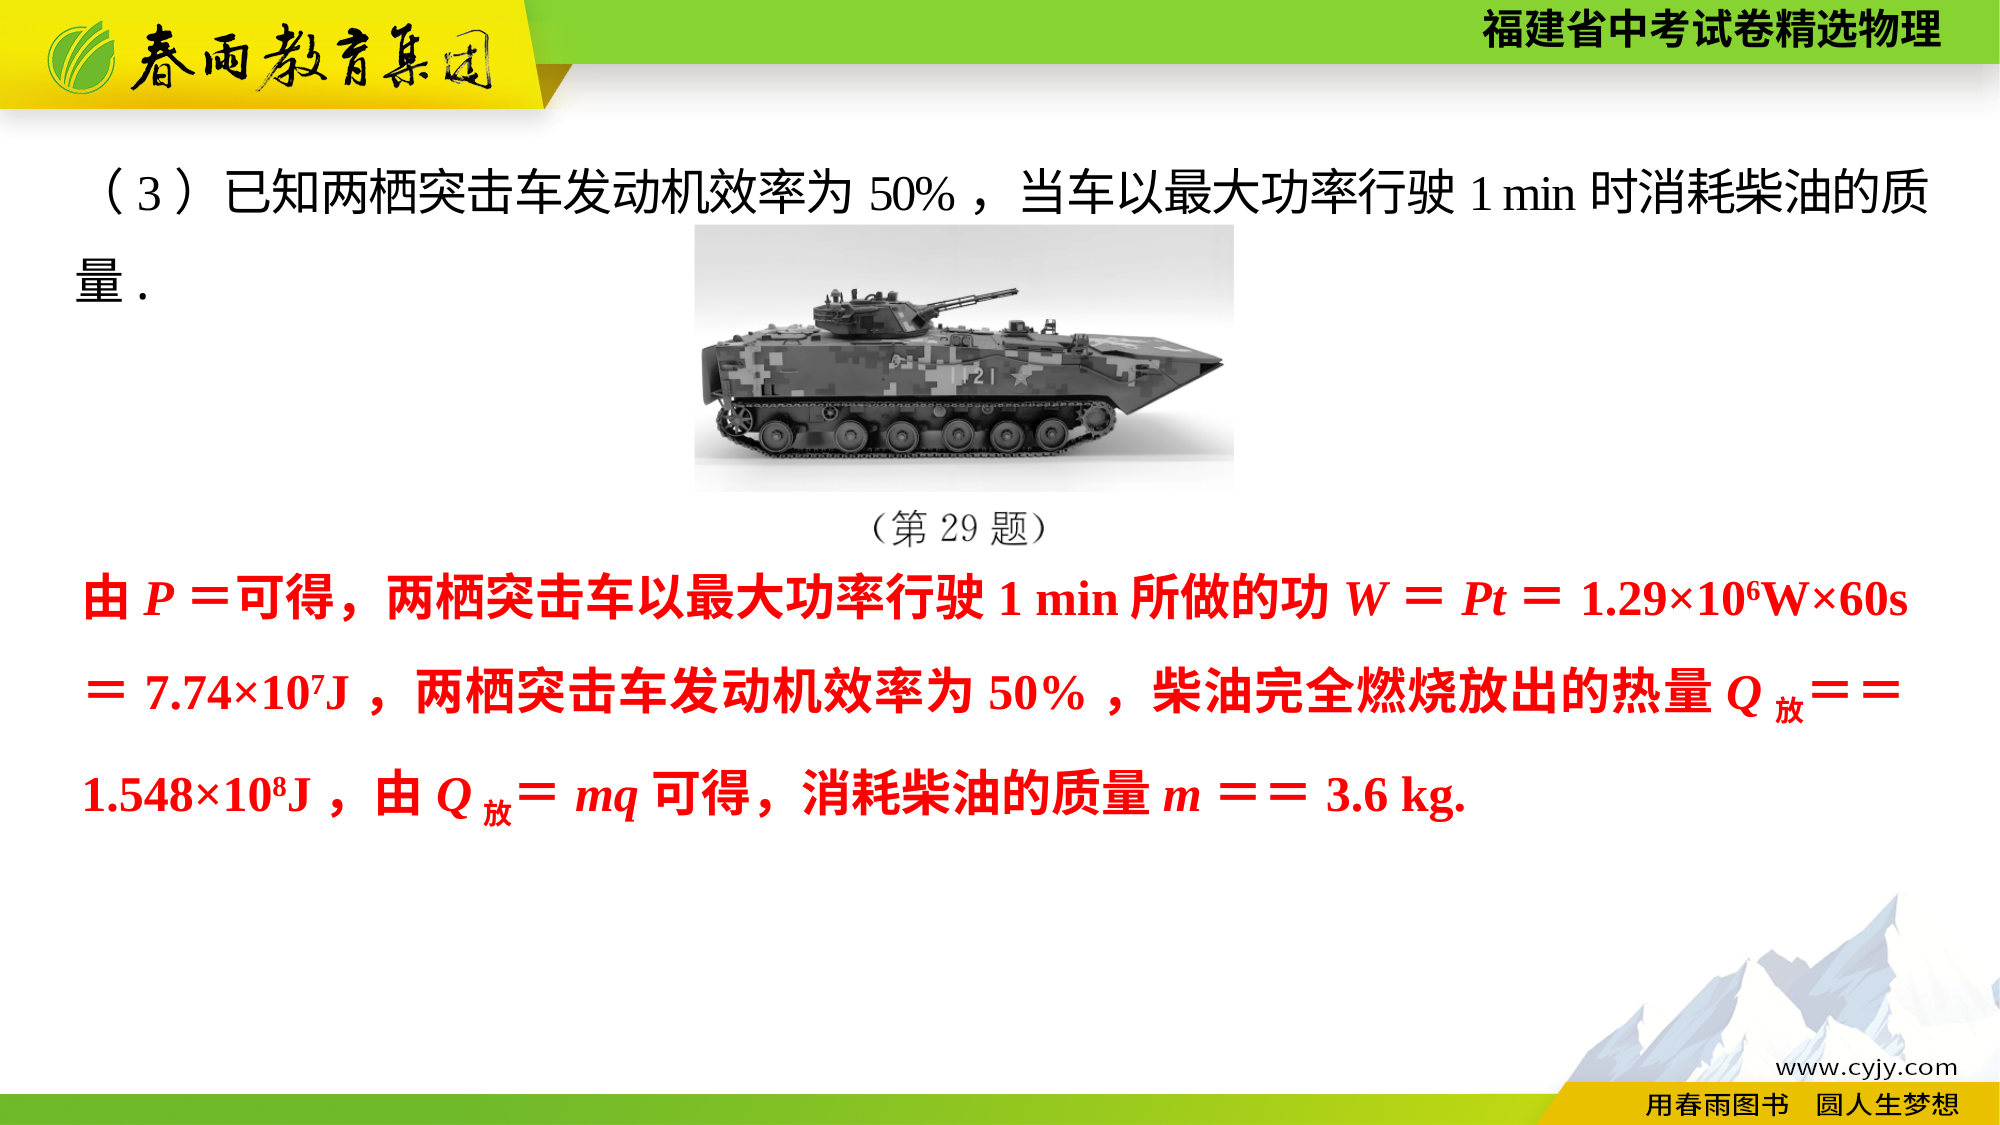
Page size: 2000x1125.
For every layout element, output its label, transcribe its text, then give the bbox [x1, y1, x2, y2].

list （3）已知两栖突击车发动机效率为50%，当车以最大功率行驶1 min时消耗柴油的质量. [59, 122, 1944, 217]
picture [0, 0, 2000, 1125]
